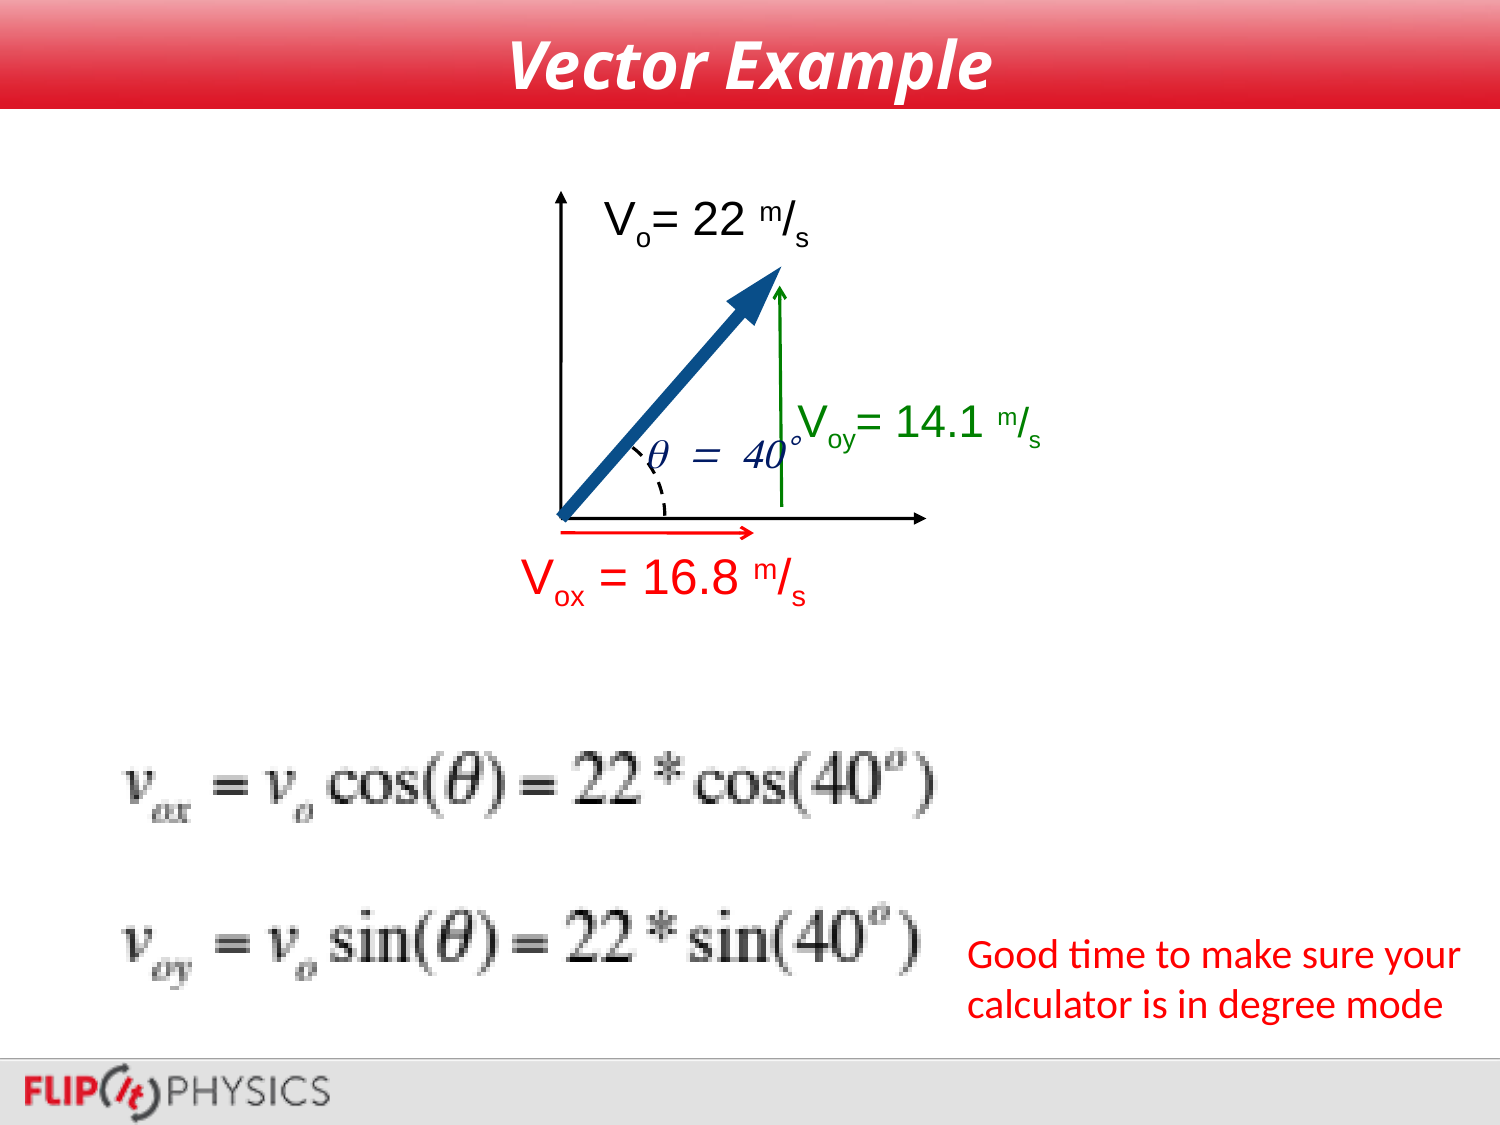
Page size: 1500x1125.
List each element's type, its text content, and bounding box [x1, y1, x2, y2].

picture [0, 0, 1500, 109]
text_box [668, 266, 782, 395]
text_box Good time to make sure your calculator is in degree mode [952, 919, 1500, 1035]
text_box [113, 878, 927, 996]
text_box Voy= 14.1 m/s [782, 384, 1057, 462]
text_box q = 40° [629, 418, 809, 484]
text_box [562, 512, 927, 525]
text_box [554, 190, 568, 518]
picture [0, 1058, 1500, 1125]
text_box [113, 723, 939, 834]
text_box Vox = 16.8 m/s [506, 536, 822, 620]
text_box [660, 484, 668, 513]
title Vector Example [75, 15, 1425, 91]
text_box Vo= 22 m/s [589, 180, 825, 261]
text_box [595, 454, 665, 517]
